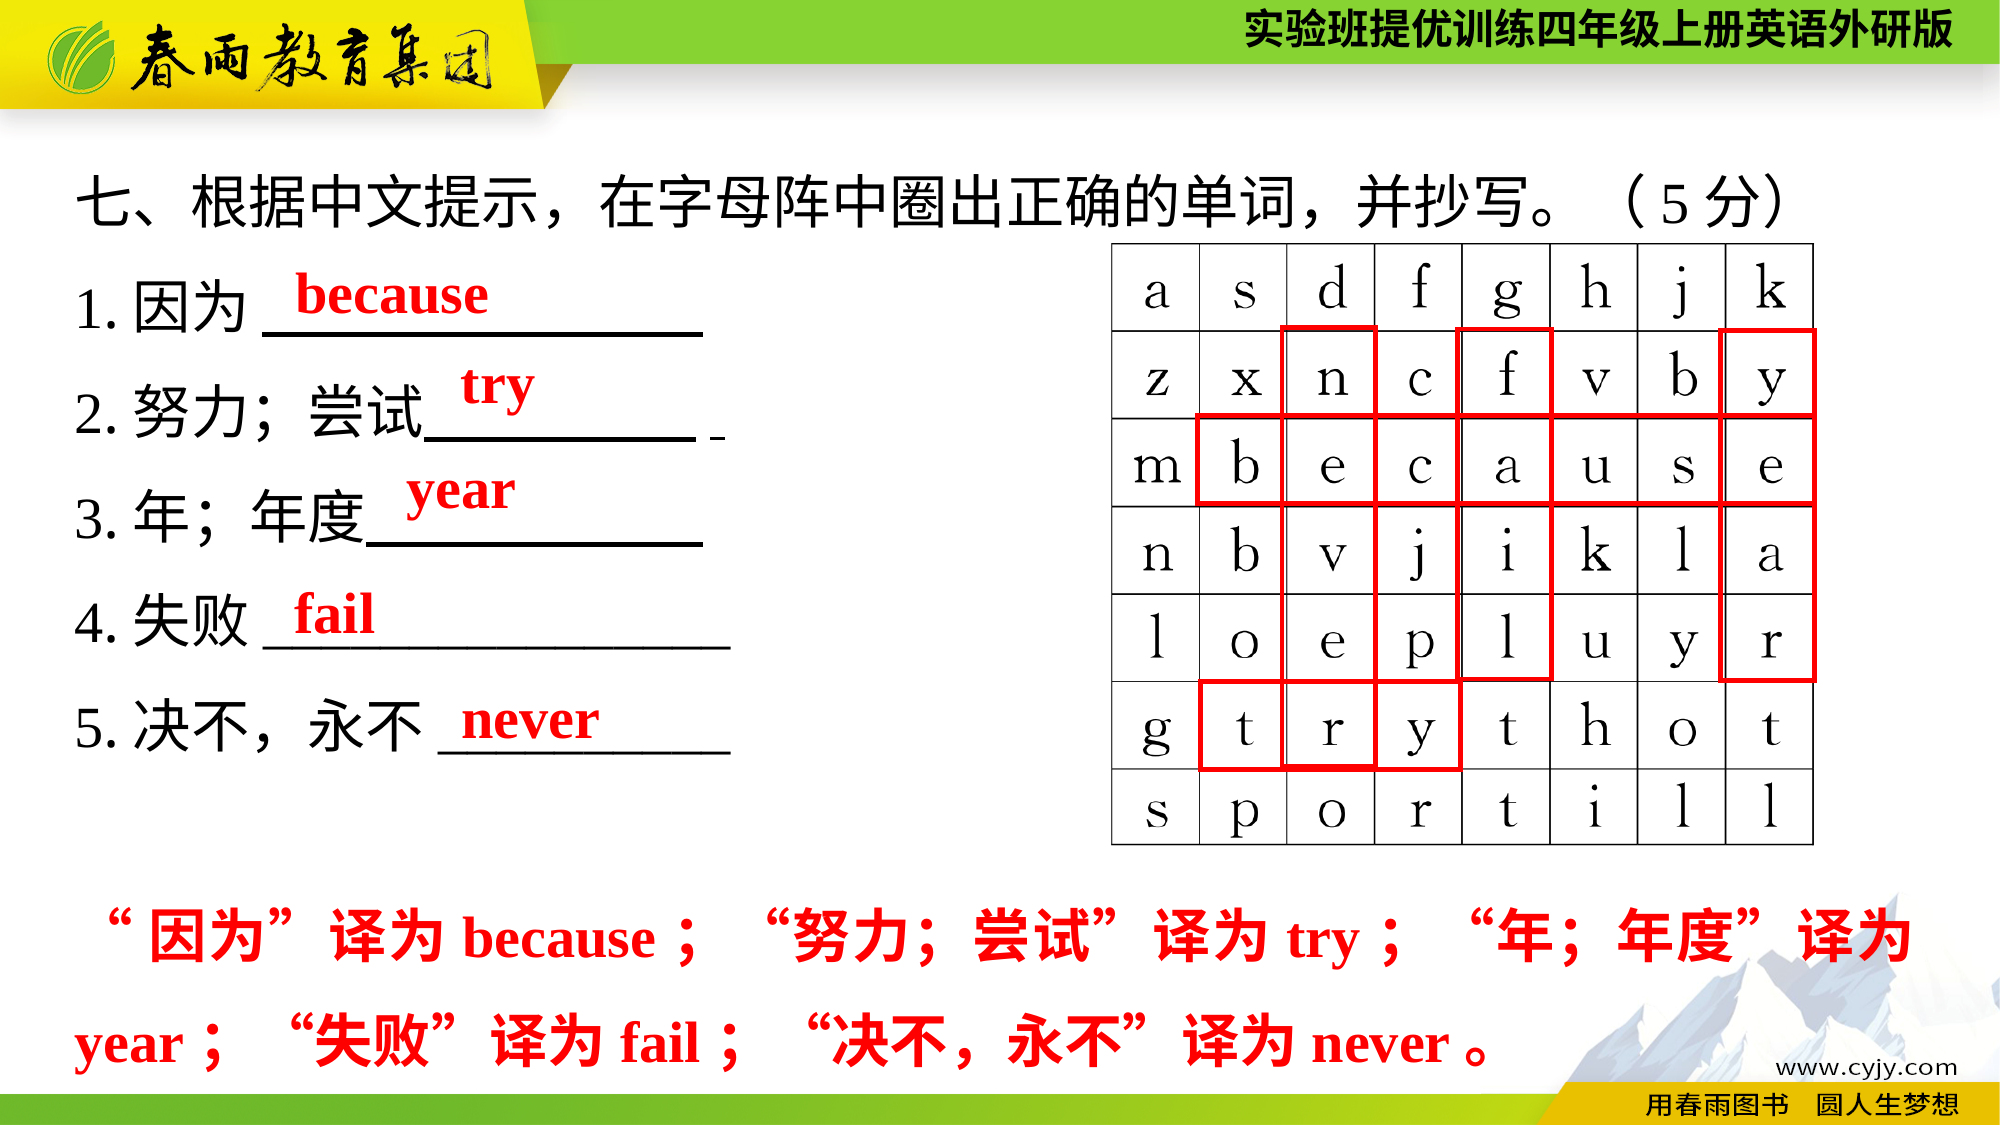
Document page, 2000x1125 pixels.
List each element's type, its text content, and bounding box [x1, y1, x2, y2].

picture [0, 0, 2000, 1125]
text_box try [446, 337, 551, 423]
text_box year [391, 442, 532, 528]
text_box “因为”译为because；“努力；尝试”译为try；“年；年度”译为year；“失败”译为fail；“决不，永不”译为never。 [59, 856, 1944, 1082]
text_box because [280, 247, 505, 333]
text_box never [446, 673, 616, 758]
list 七、根据中文提示，在字母阵中圈出正确的单词，并抄写。（5分） 1.因为 2.努力；尝试 . 3.年；年度 4.失败________________ 5.决不，永不__________ [59, 122, 1944, 774]
text_box fail [279, 568, 391, 653]
